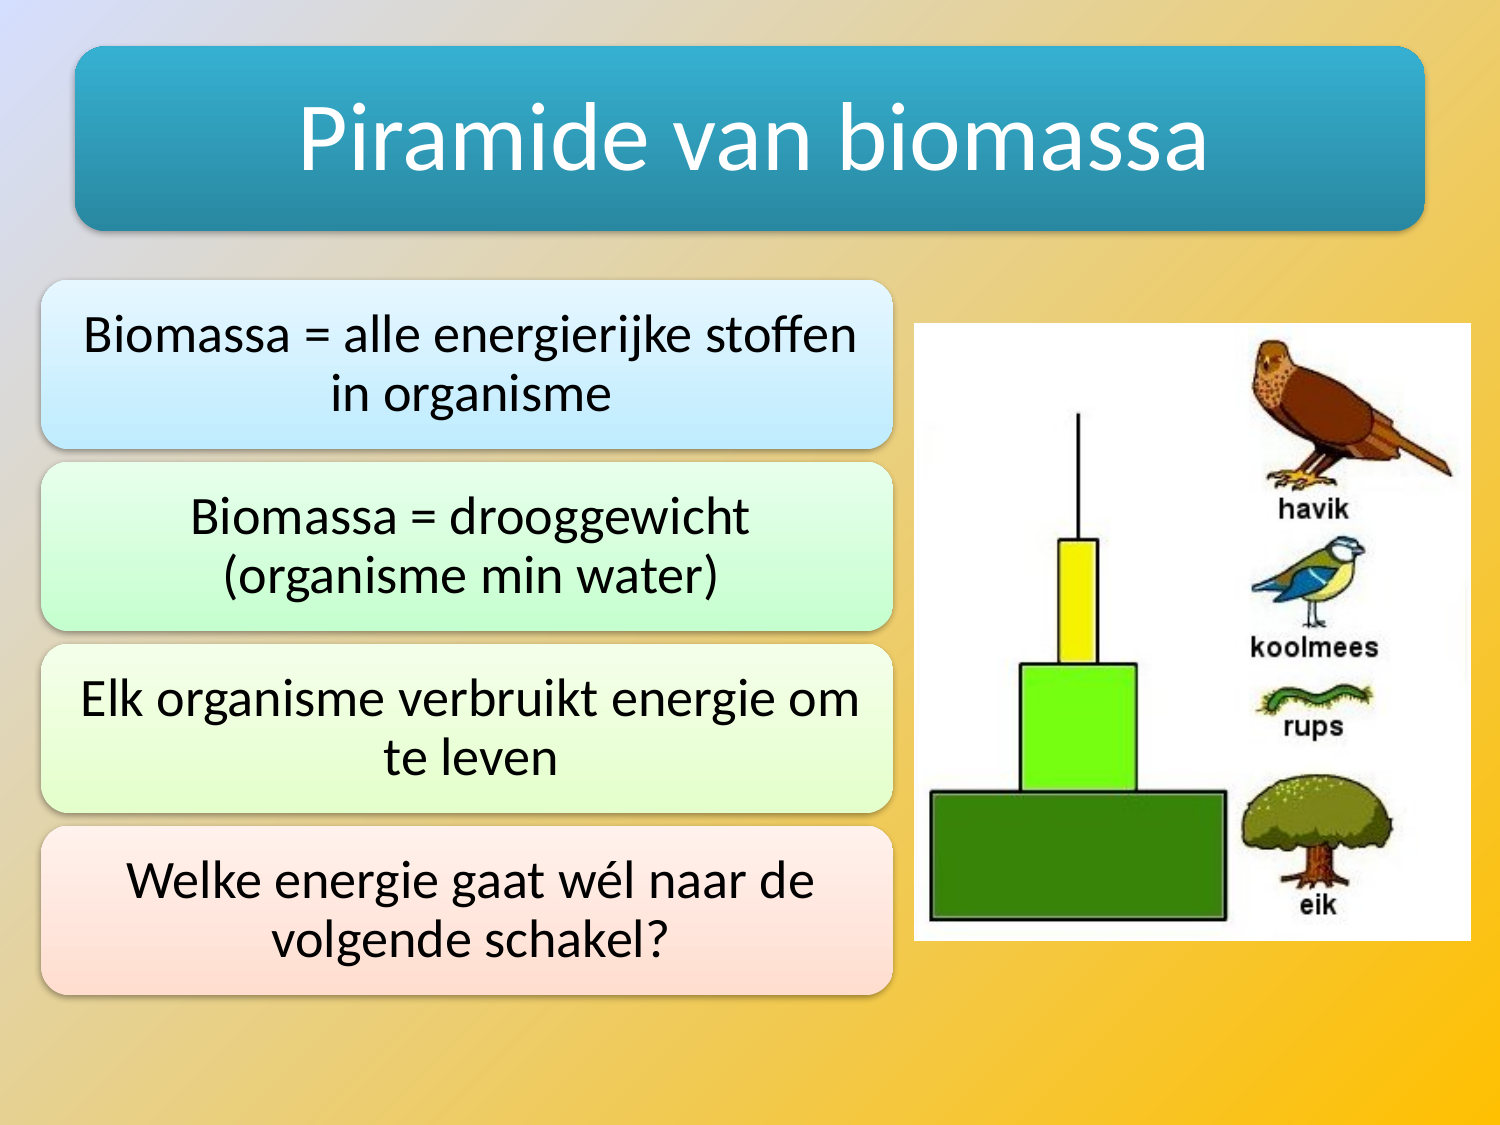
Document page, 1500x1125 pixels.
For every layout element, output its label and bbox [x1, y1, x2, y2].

list [40, 265, 894, 1009]
picture [914, 322, 1471, 941]
text_box [74, 44, 1426, 233]
